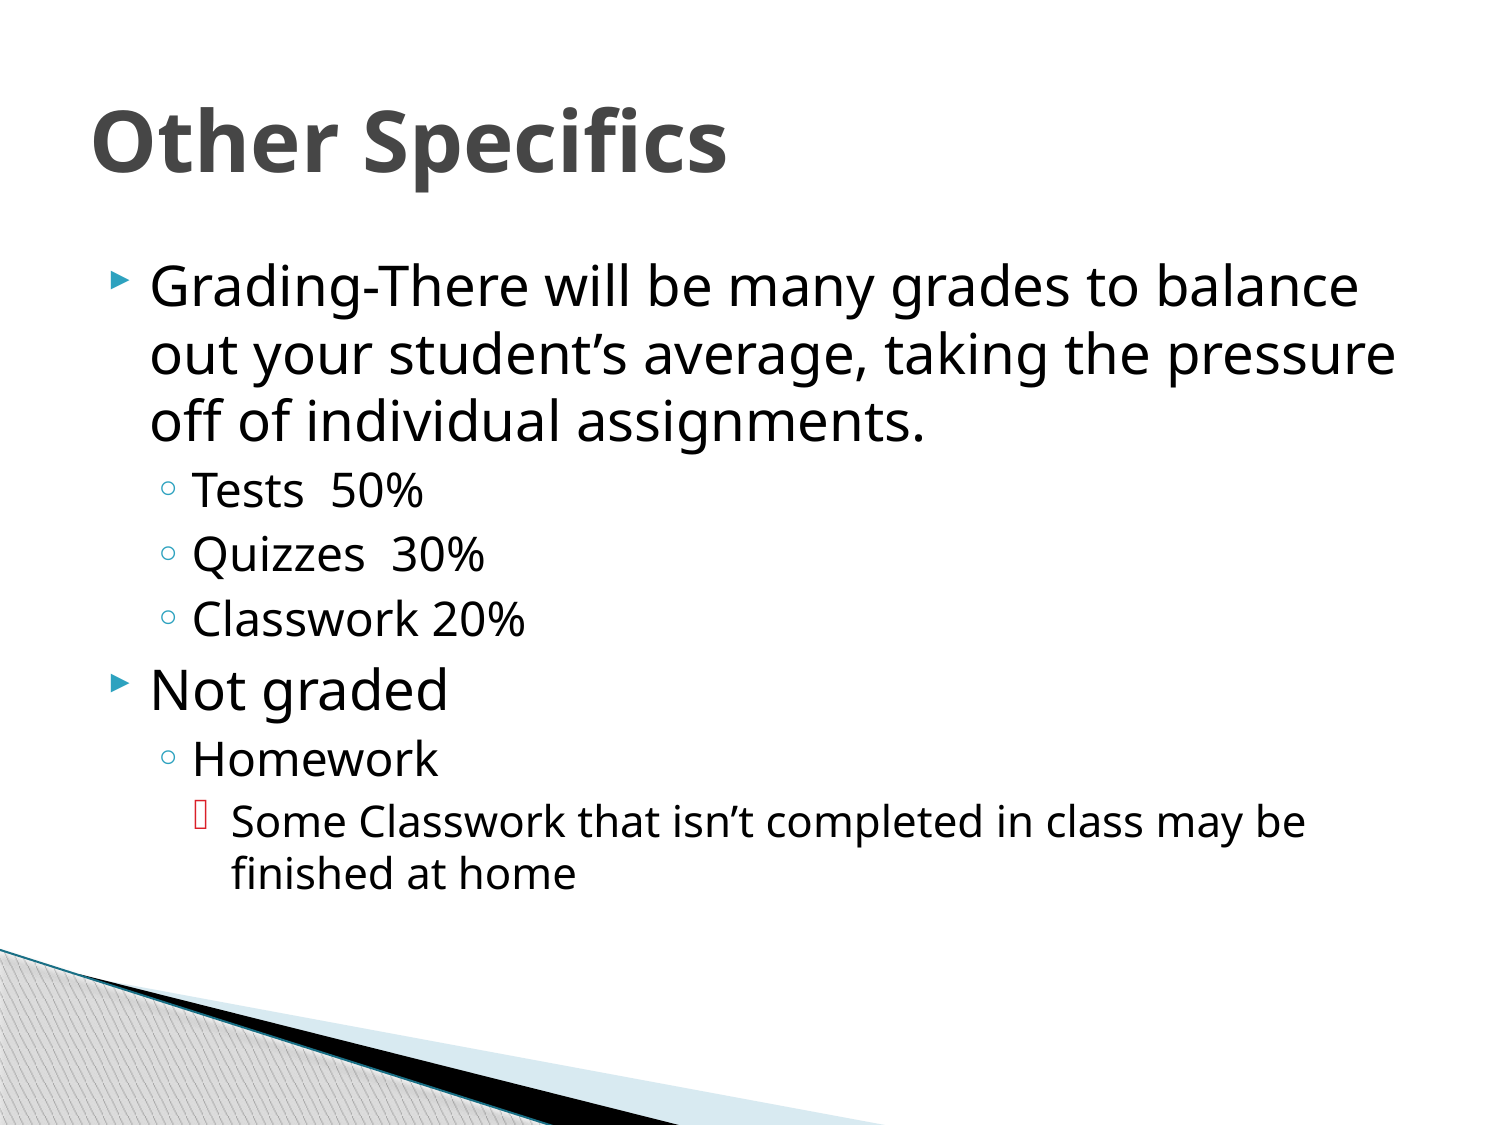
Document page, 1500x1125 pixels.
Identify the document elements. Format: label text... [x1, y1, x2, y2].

title Other Specifics [75, 45, 1425, 233]
list Grading-There will be many grades to balance out your student’s average, taking the pressure off of individual assignments. Tests 50% Quizzes 30% Classwork 20% Not graded Homework Some Classwork that isn’t completed in class may be finished at home [75, 243, 1425, 986]
